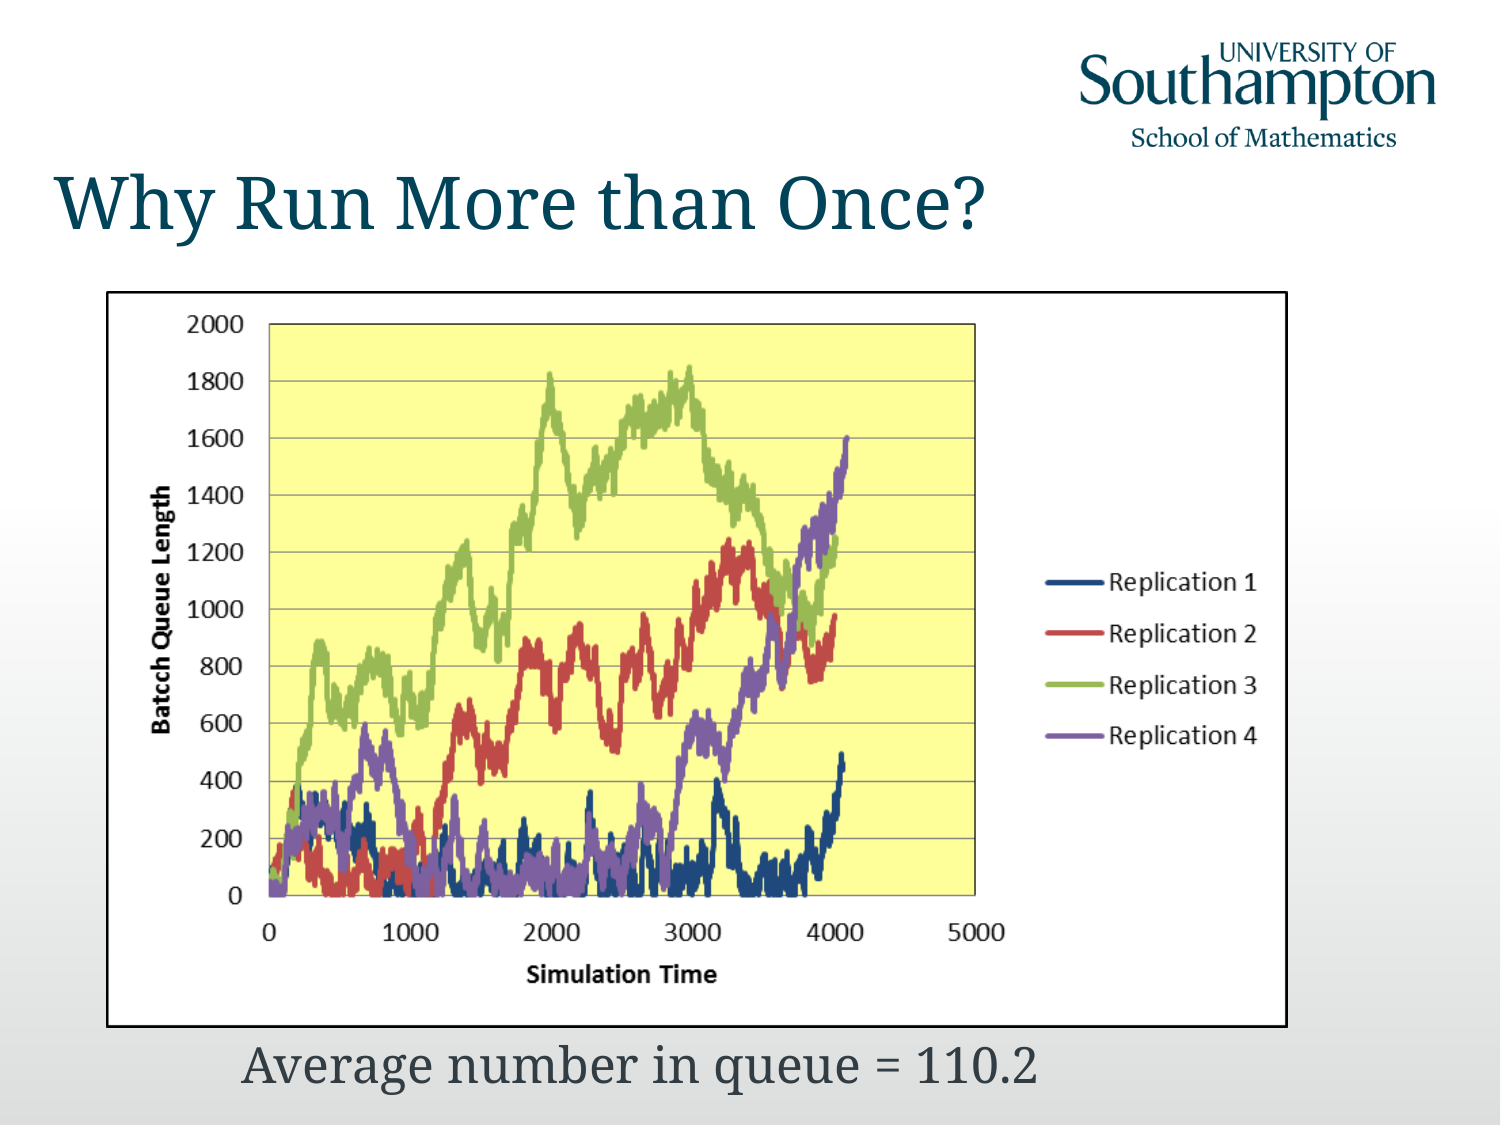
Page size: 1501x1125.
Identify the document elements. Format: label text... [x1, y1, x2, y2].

picture [1080, 42, 1436, 147]
picture [105, 291, 1288, 1028]
picture [1296, 42, 1301, 51]
title Why Run More than Once? [53, 148, 1448, 256]
text_box Average number in queue = 110.2 [226, 1036, 1055, 1102]
